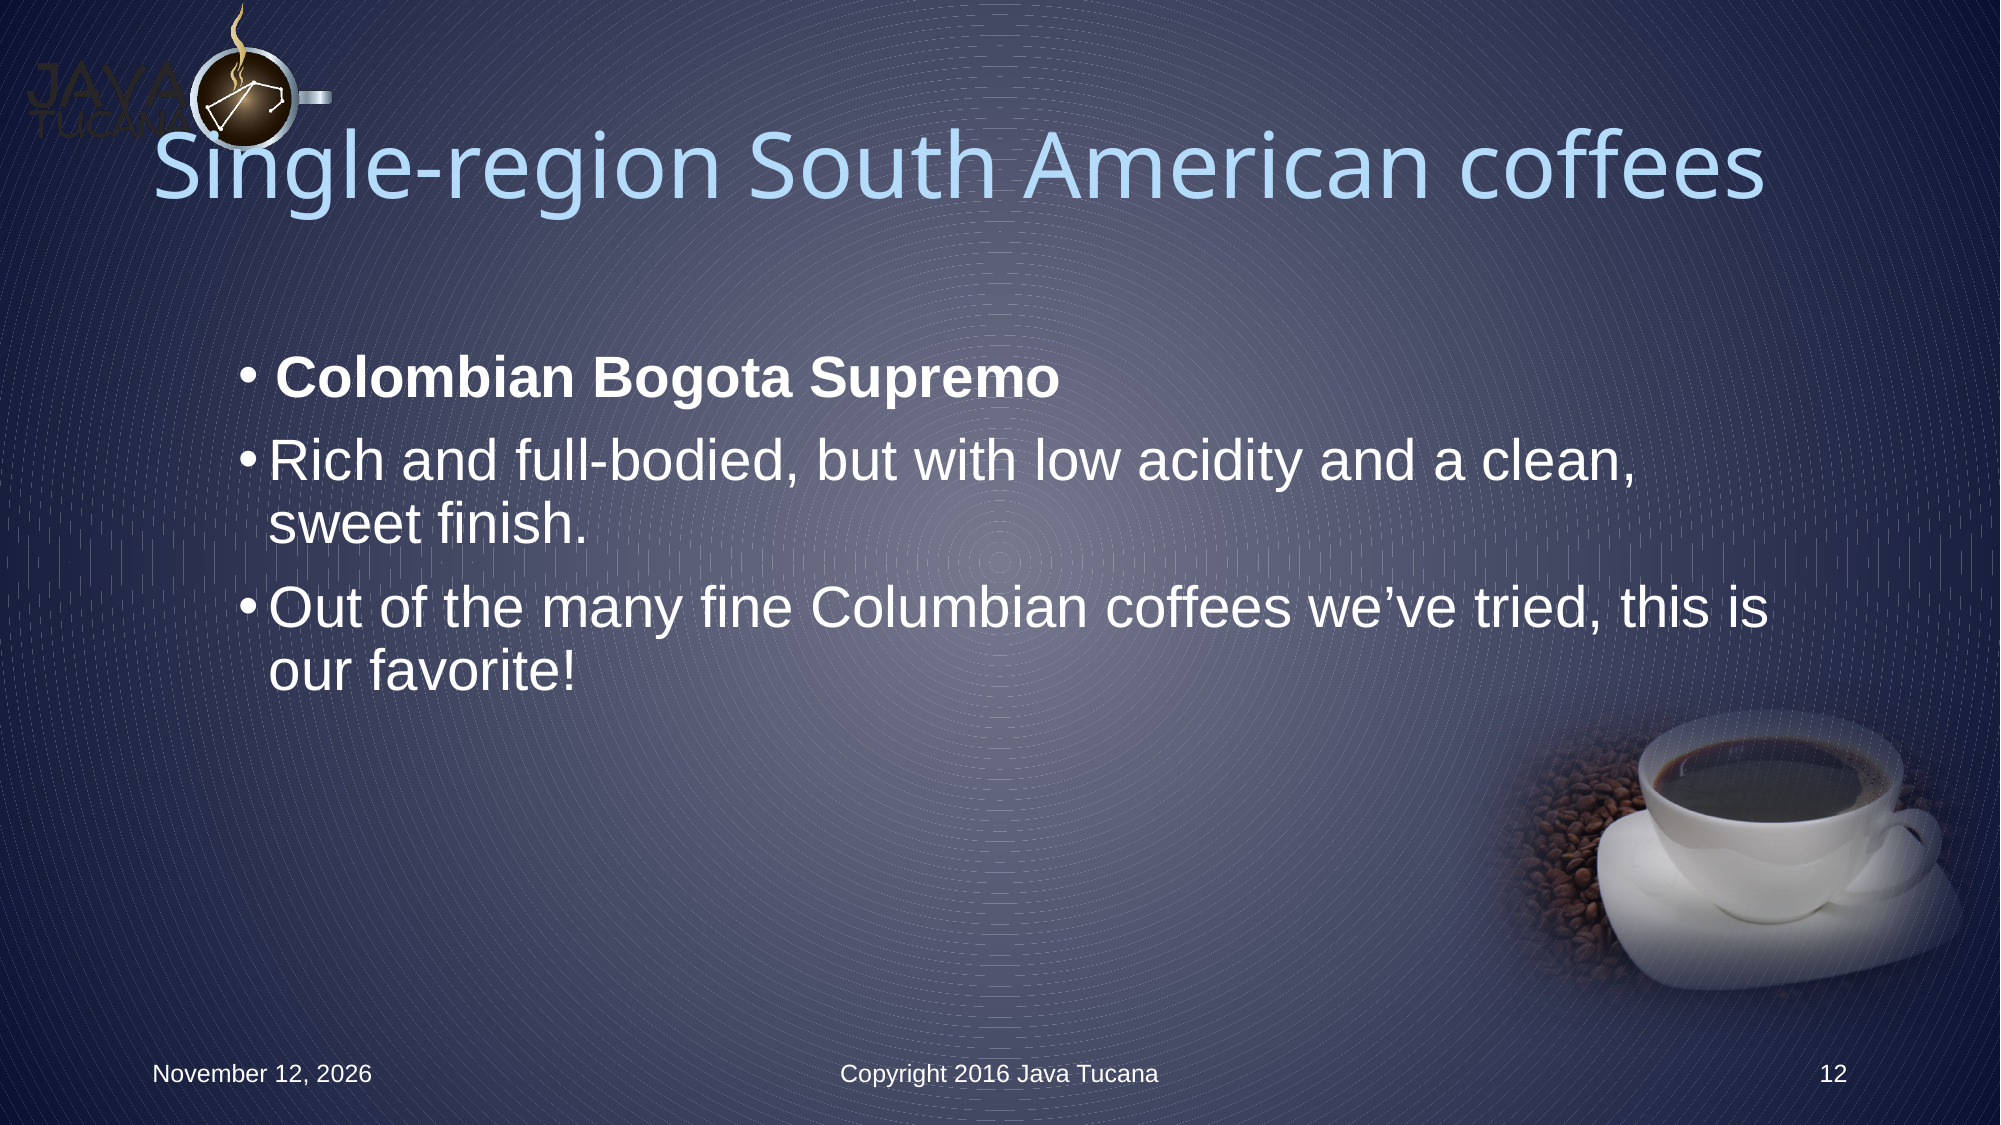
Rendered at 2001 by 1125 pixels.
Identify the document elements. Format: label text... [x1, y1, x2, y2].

picture [13, 0, 341, 159]
list Colombian Bogota Supremo Rich and full-bodied, but with low acidity and a clean, sweet finish. Out of the many fine Columbian coffees we’ve tried, this is our favorite! [223, 339, 1787, 1000]
picture [1787, 776, 1906, 946]
title Single-region South American coffees [137, 59, 1863, 278]
footer Copyright 2016 Java Tucana [662, 1042, 1338, 1103]
slide_number 12 [1412, 1042, 1863, 1103]
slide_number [137, 1042, 588, 1103]
